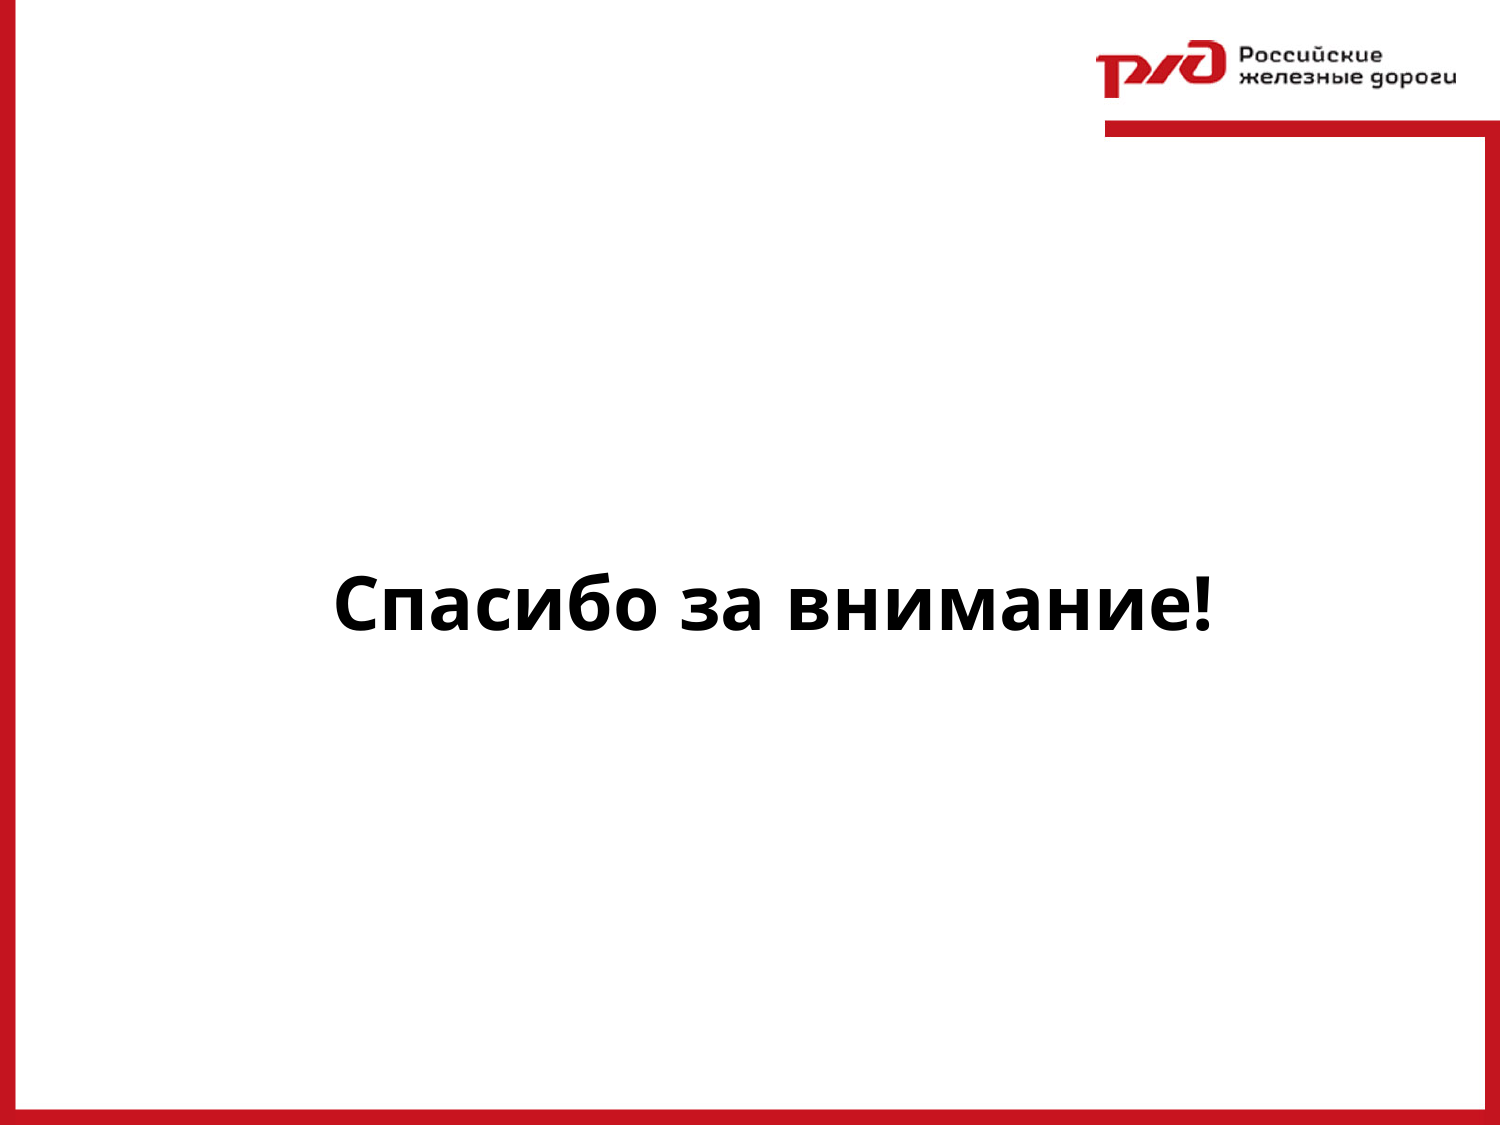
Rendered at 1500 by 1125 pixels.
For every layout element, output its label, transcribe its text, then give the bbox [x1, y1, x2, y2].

text_box Спасибо за внимание! [317, 548, 1230, 654]
picture [0, 0, 1500, 1125]
